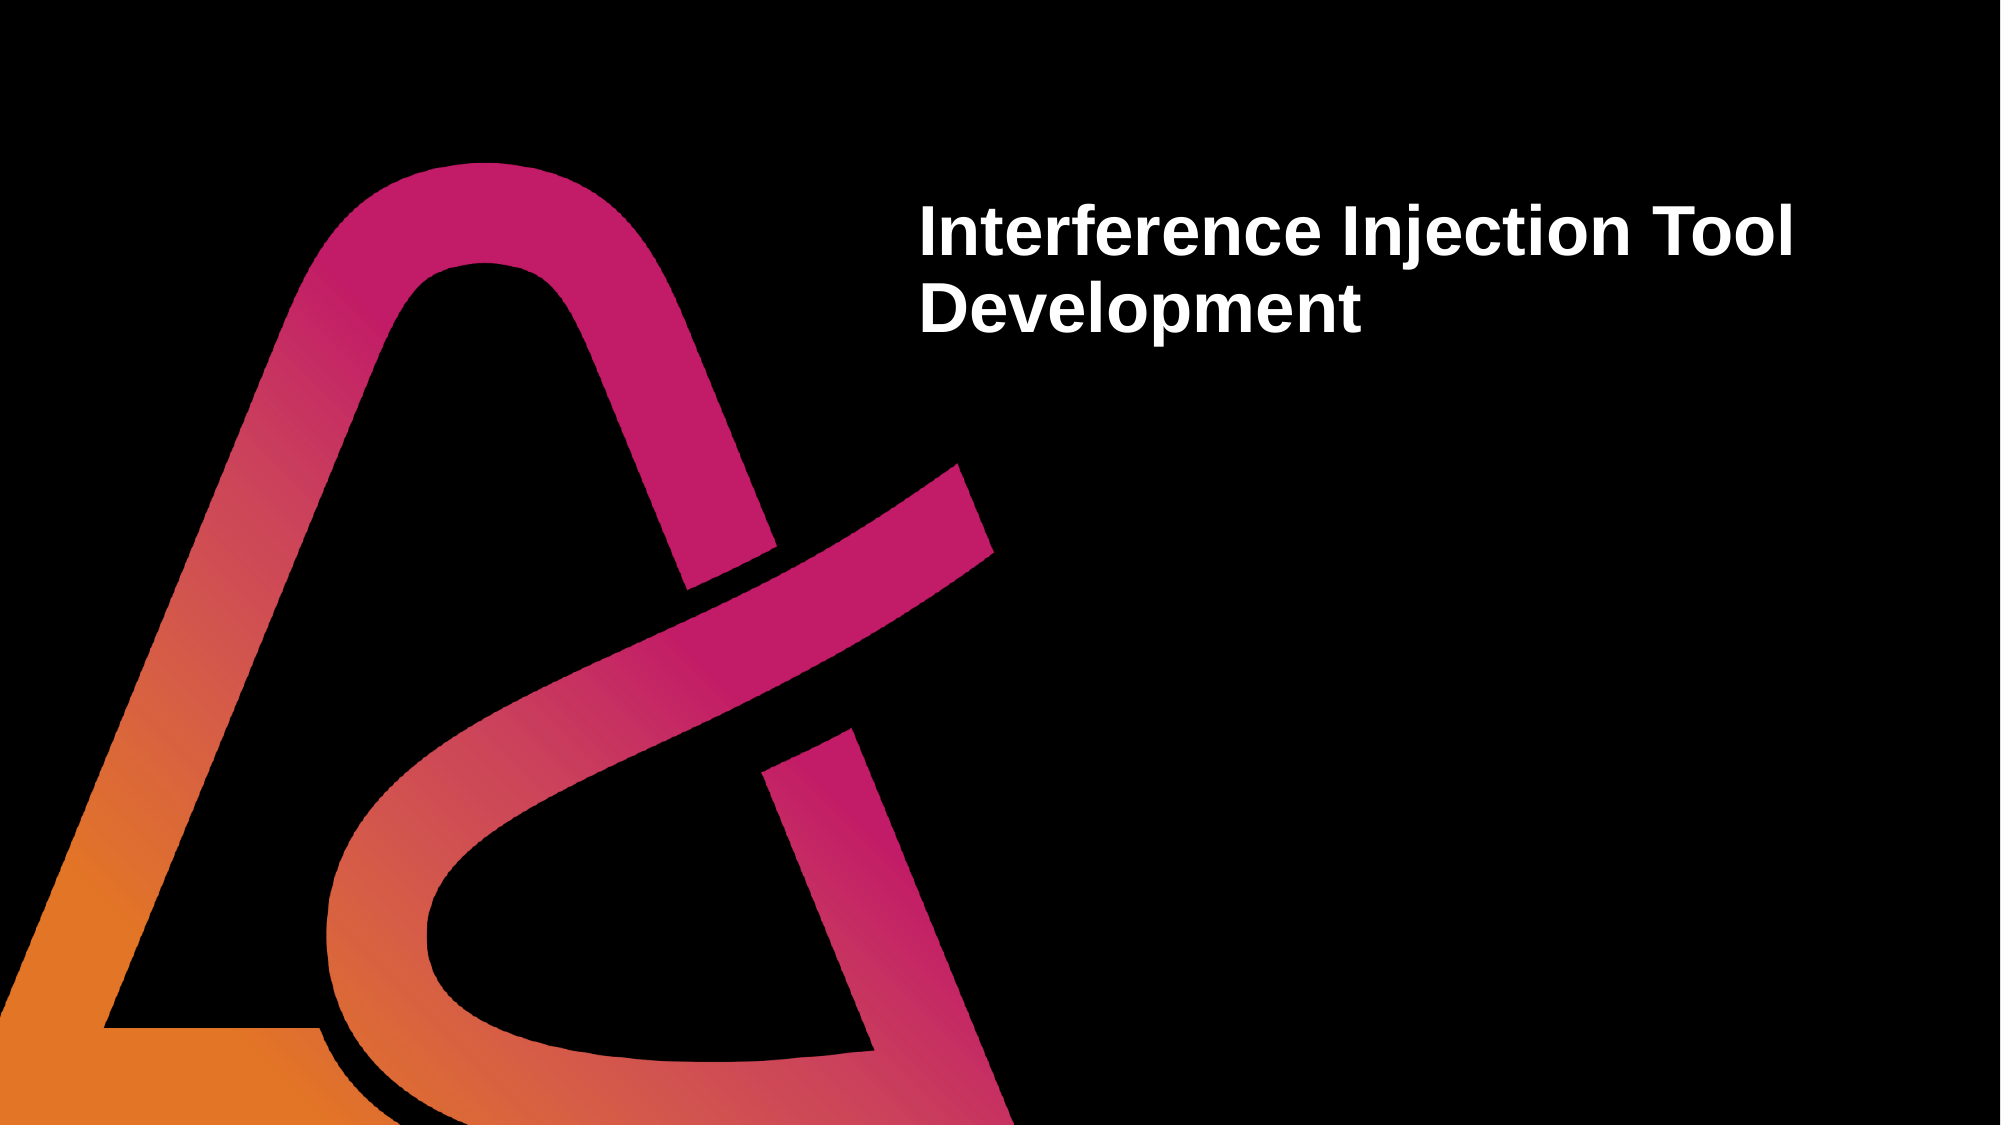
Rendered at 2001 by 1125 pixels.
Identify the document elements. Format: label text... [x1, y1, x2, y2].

picture [0, 143, 1015, 1125]
title Interference Injection Tool Development [903, 110, 1870, 441]
